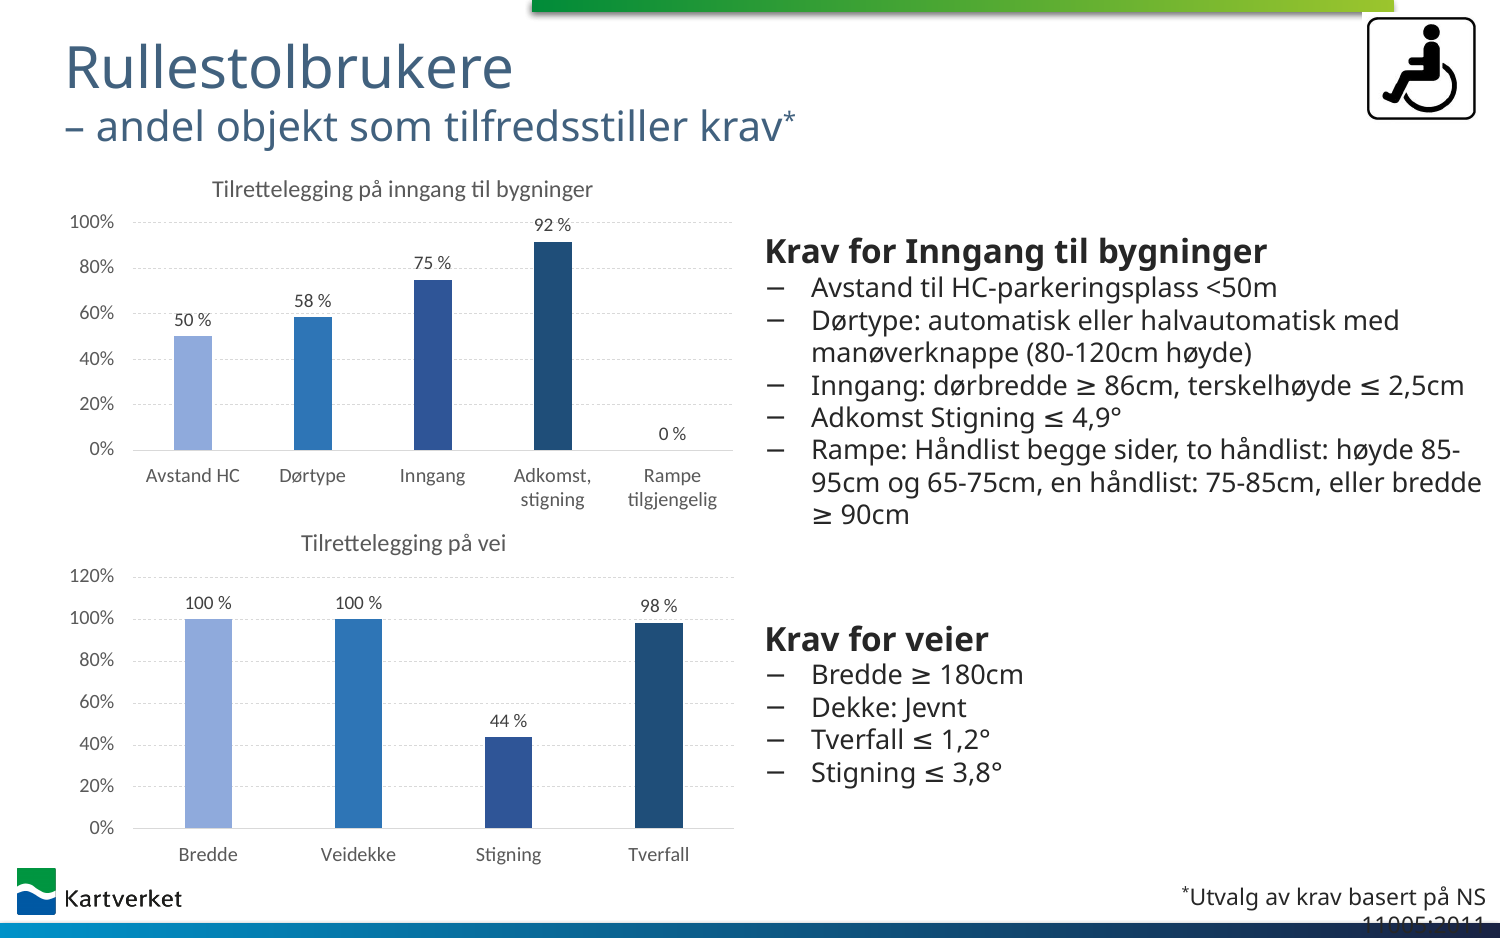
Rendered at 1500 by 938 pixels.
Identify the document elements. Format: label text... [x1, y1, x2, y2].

text_box *Utvalg av krav basert på NS 11005:2011 [1068, 873, 1500, 938]
picture [62, 166, 744, 519]
picture [1362, 12, 1481, 126]
text_box Krav for Inngang til bygninger Avstand til HC-parkeringsplass <50m Dørtype: automatisk eller halvautomatisk med manøverknappe (80-120cm høyde) Inngang: dørbredde ≥ 86cm, terskelhøyde ≤ 2,5cm Adkomst Stigning ≤ 4,9° Rampe: Håndlist begge sider, to håndlist: høyde 85-95cm og 65-75cm, en håndlist: 75-85cm, eller bredde ≥ 90cm [749, 223, 1500, 538]
picture [62, 520, 746, 874]
text_box Rullestolbrukere – andel objekt som tilfredsstiller krav* [49, 25, 1431, 158]
text_box Krav for veier Bredde ≥ 180cm Dekke: Jevnt Tverfall ≤ 1,2° Stigning ≤ 3,8° [749, 610, 1500, 795]
